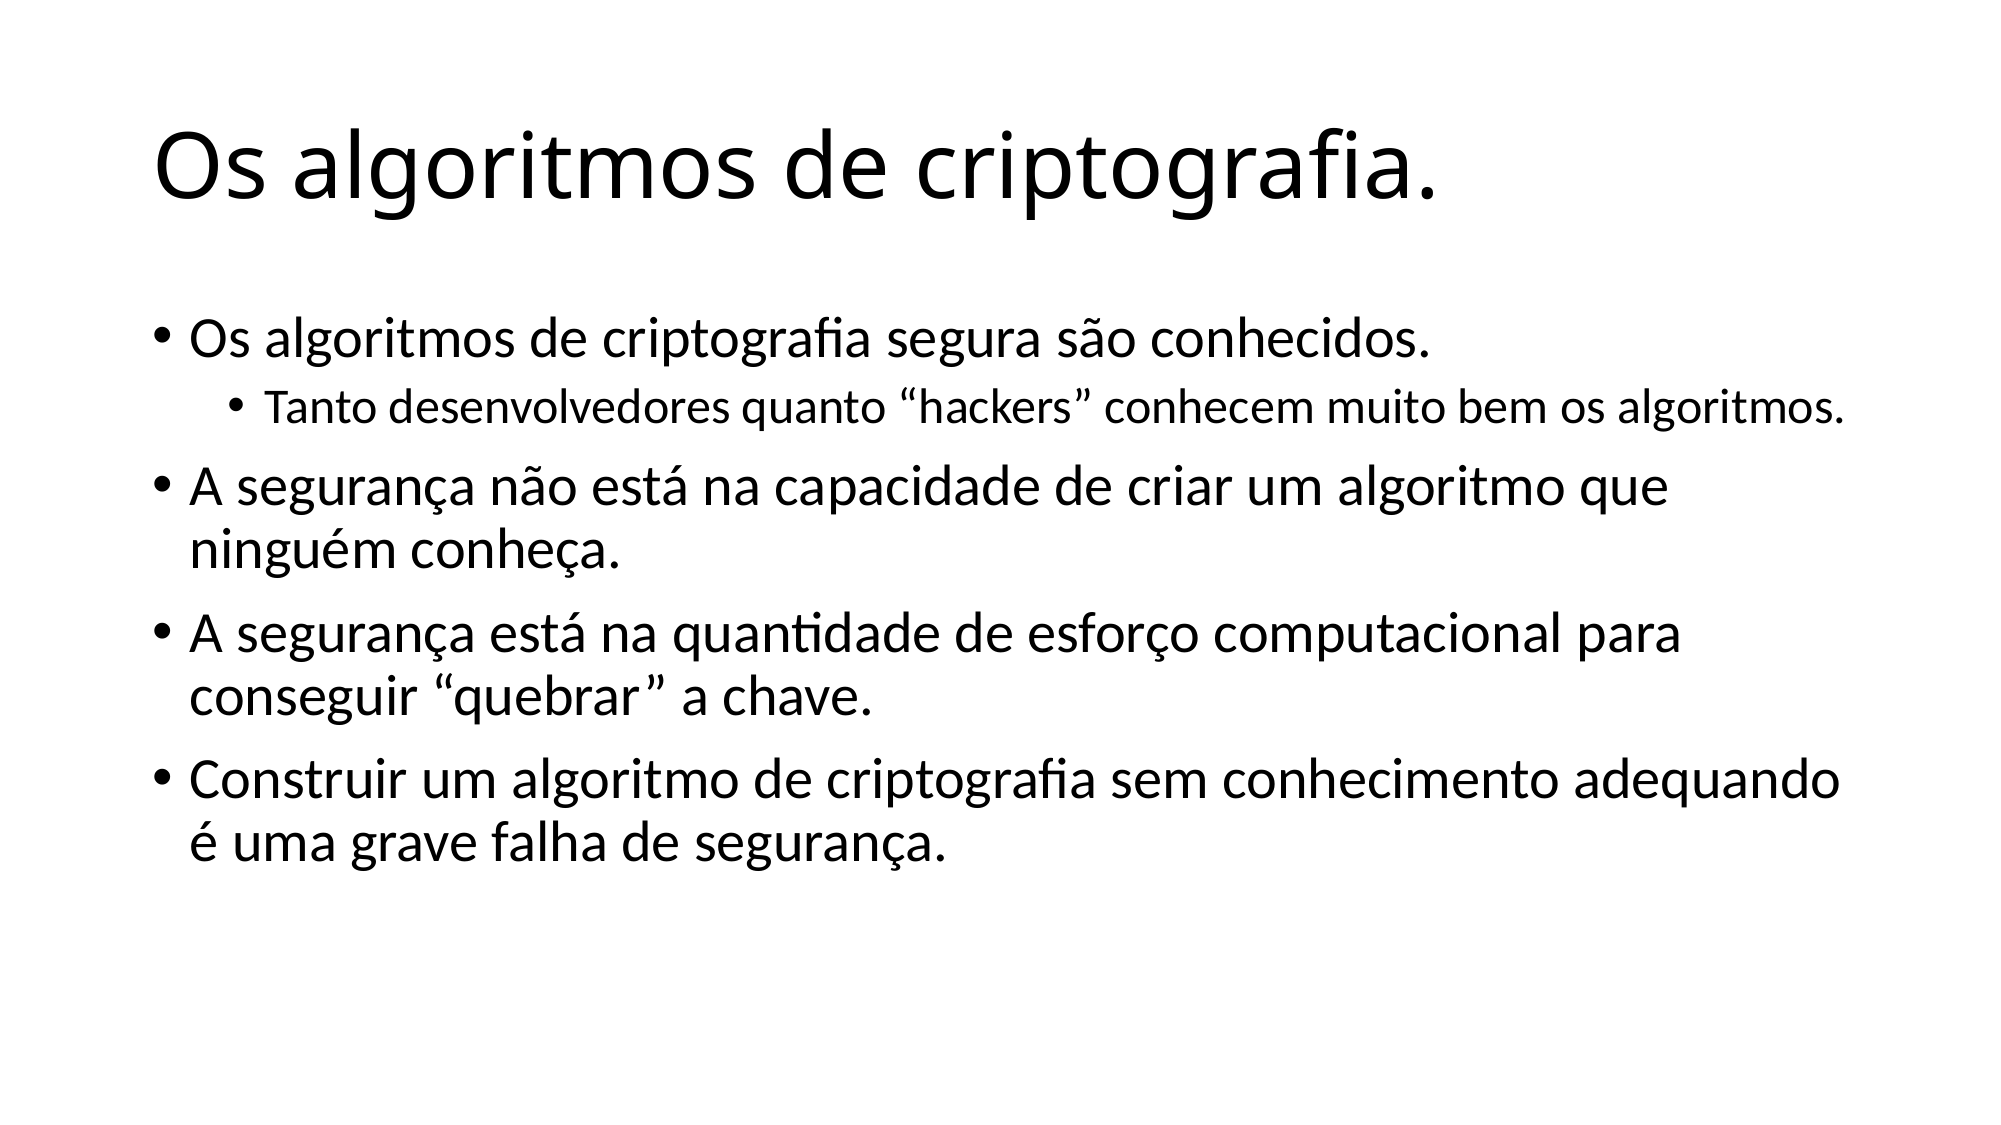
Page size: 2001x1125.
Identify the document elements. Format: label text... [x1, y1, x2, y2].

list Os algoritmos de criptografia segura são conhecidos. Tanto desenvolvedores quanto “hackers” conhecem muito bem os algoritmos. A segurança não está na capacidade de criar um algoritmo que ninguém conheça. A segurança está na quantidade de esforço computacional para conseguir “quebrar” a chave. Construir um algoritmo de criptografia sem conhecimento adequando é uma grave falha de segurança. [137, 299, 1863, 1014]
title Os algoritmos de criptografia. [137, 59, 1863, 278]
